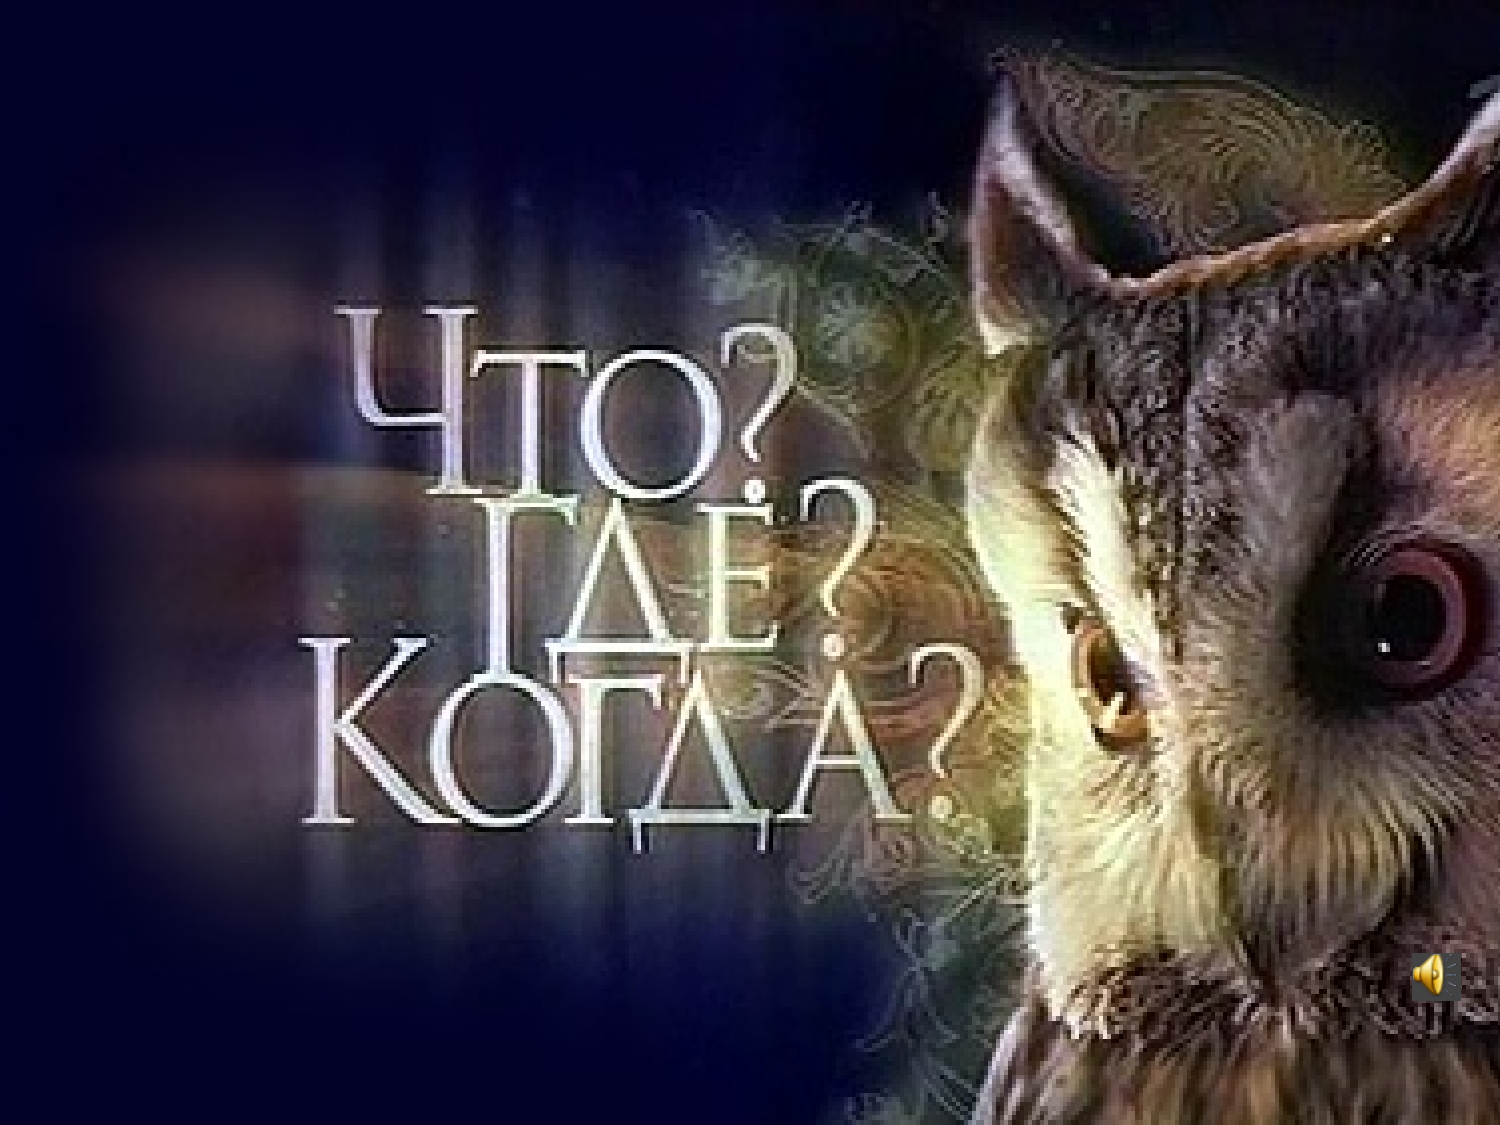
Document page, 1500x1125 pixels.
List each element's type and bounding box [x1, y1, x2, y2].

list [2, 2, 1500, 1123]
list [1413, 954, 1460, 1001]
